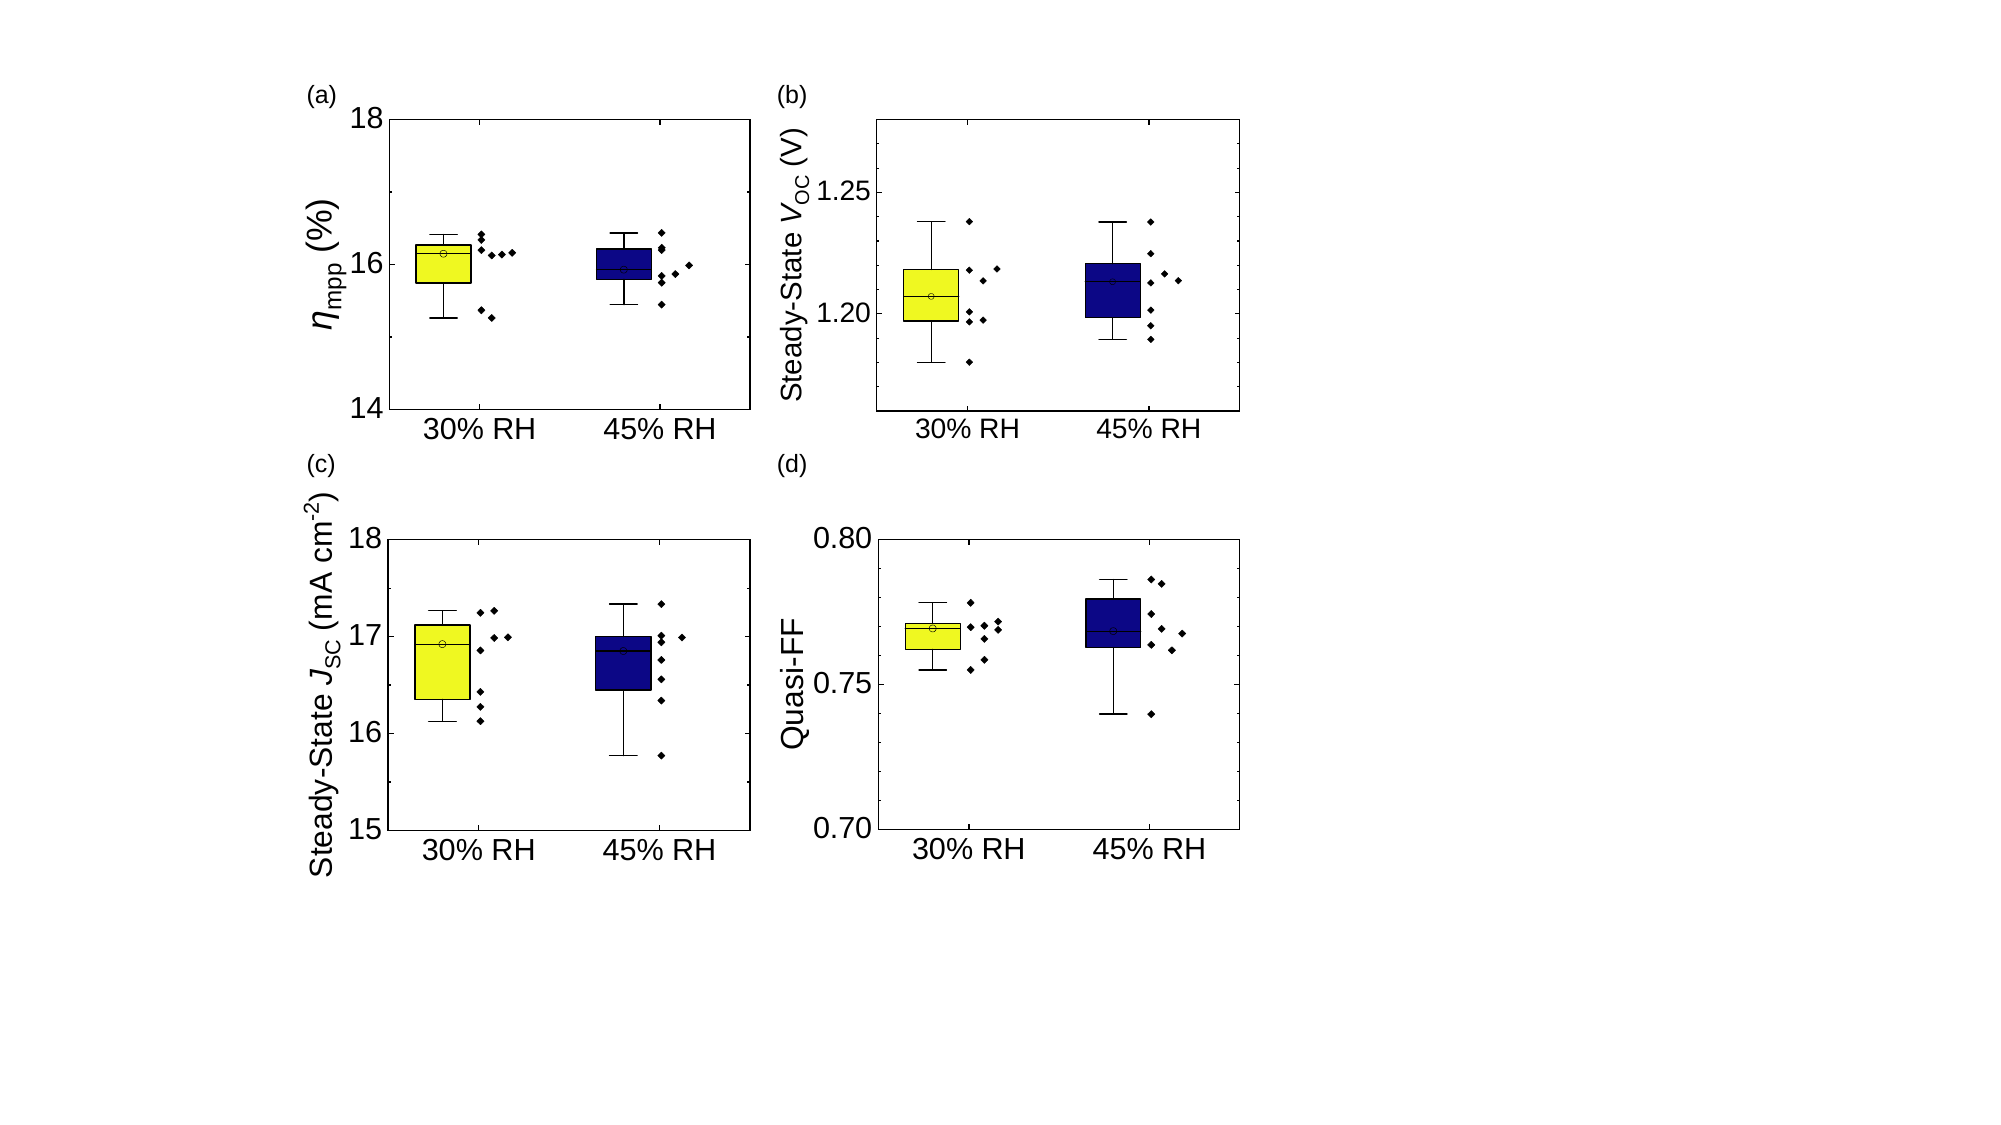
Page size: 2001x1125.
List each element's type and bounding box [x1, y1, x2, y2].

text_box [277, 68, 1264, 895]
